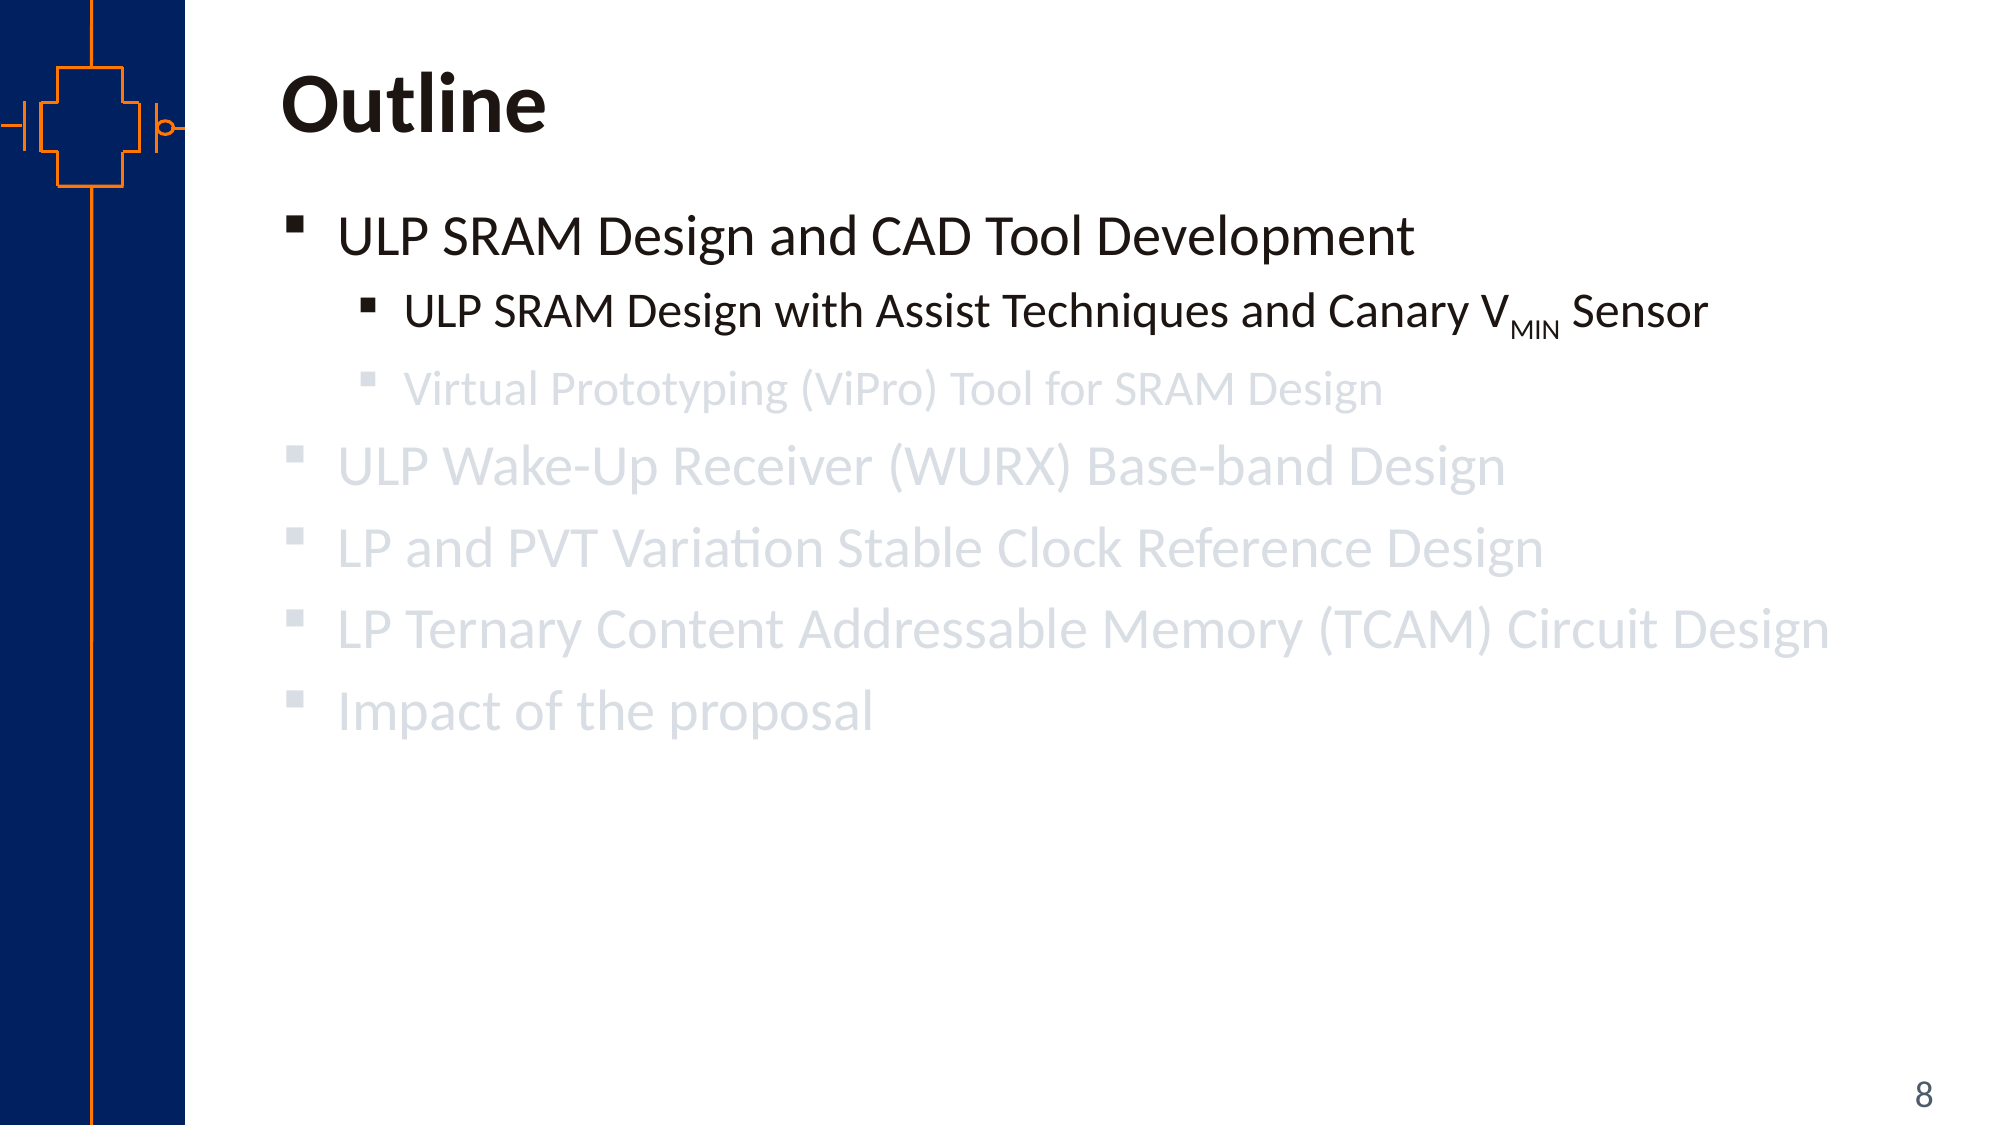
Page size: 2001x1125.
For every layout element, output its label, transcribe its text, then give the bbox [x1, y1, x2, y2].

list ULP SRAM Design and CAD Tool Development ULP SRAM Design with Assist Techniques and Canary VMIN Sensor Virtual Prototyping (ViPro) Tool for SRAM Design ULP Wake-Up Receiver (WURX) Base-band Design LP and PVT Variation Stable Clock Reference Design LP Ternary Content Addressable Memory (TCAM) Circuit Design Impact of the proposal [266, 189, 1900, 1049]
slide_number 8 [1899, 1062, 1984, 1123]
title Outline [266, 37, 1850, 157]
